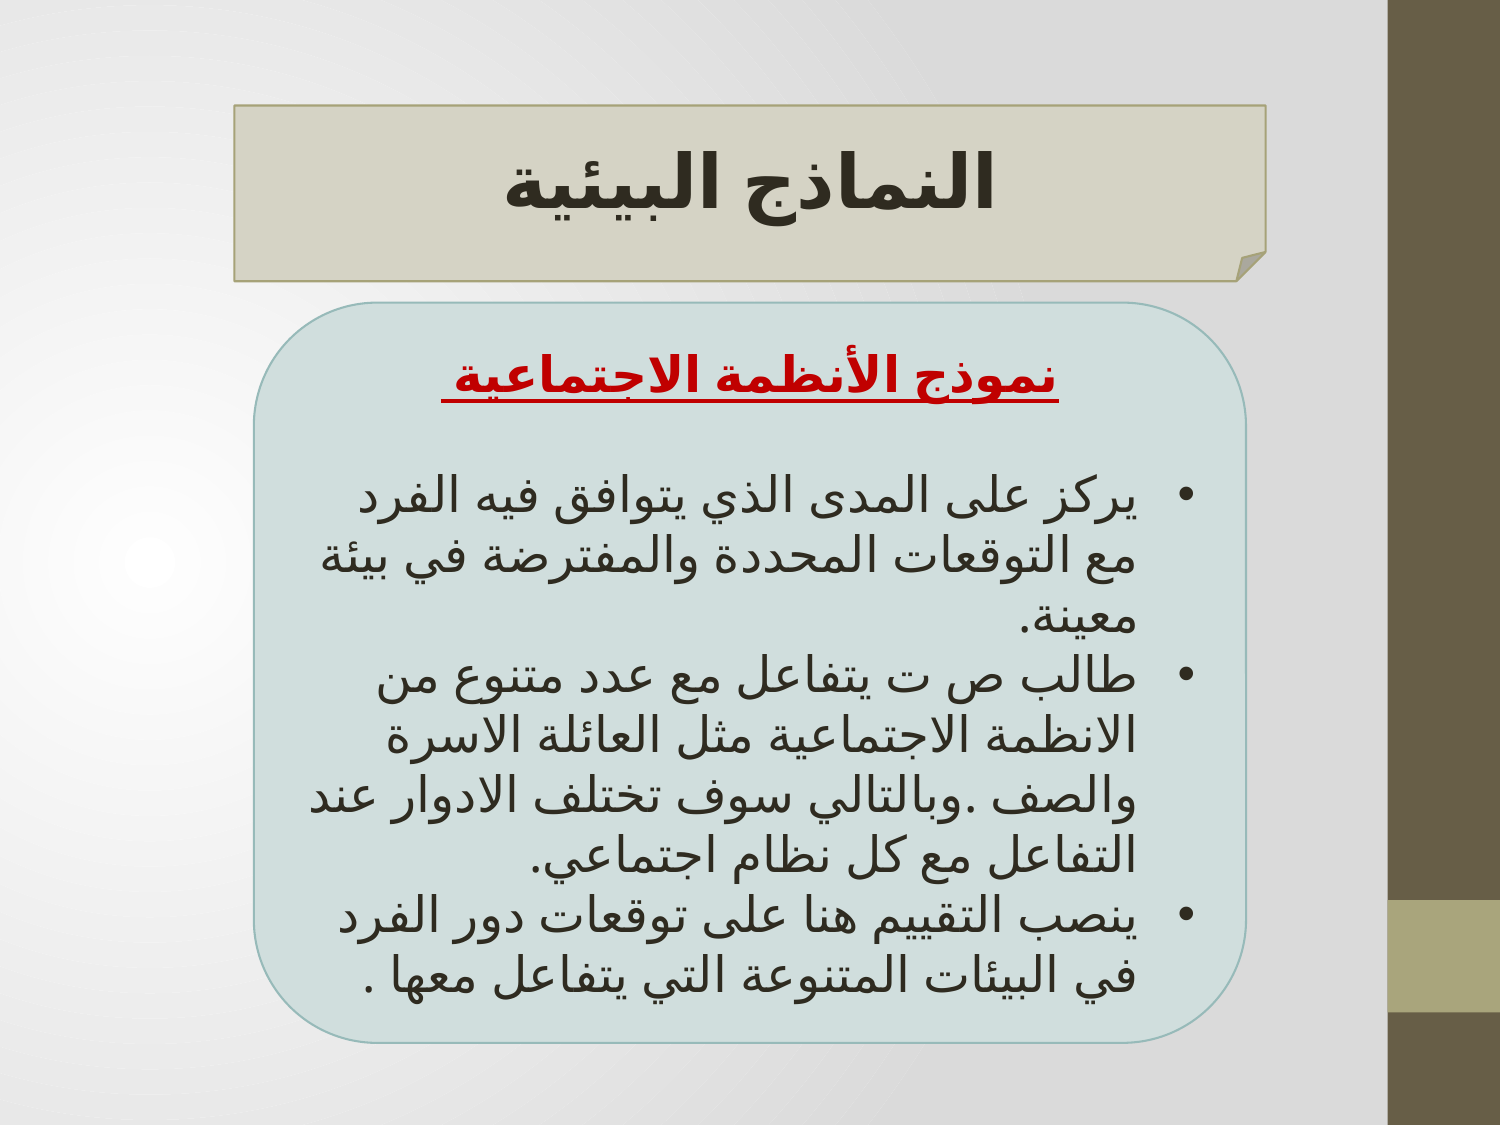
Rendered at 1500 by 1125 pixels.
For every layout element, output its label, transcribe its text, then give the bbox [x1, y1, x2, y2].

text_box النماذج البيئية [233, 104, 1267, 283]
text_box نموذج الأنظمة الاجتماعية يركز على المدى الذي يتوافق فيه الفرد مع التوقعات المحددة والمفترضة في بيئة معينة. طالب ص ت يتفاعل مع عدد متنوع من الانظمة الاجتماعية مثل العائلة الاسرة والصف .وبالتالي سوف تختلف الادوار عند التفاعل مع كل نظام اجتماعي. ينصب التقييم هنا على توقعات دور الفرد في البيئات المتنوعة التي يتفاعل معها . [252, 301, 1248, 1044]
